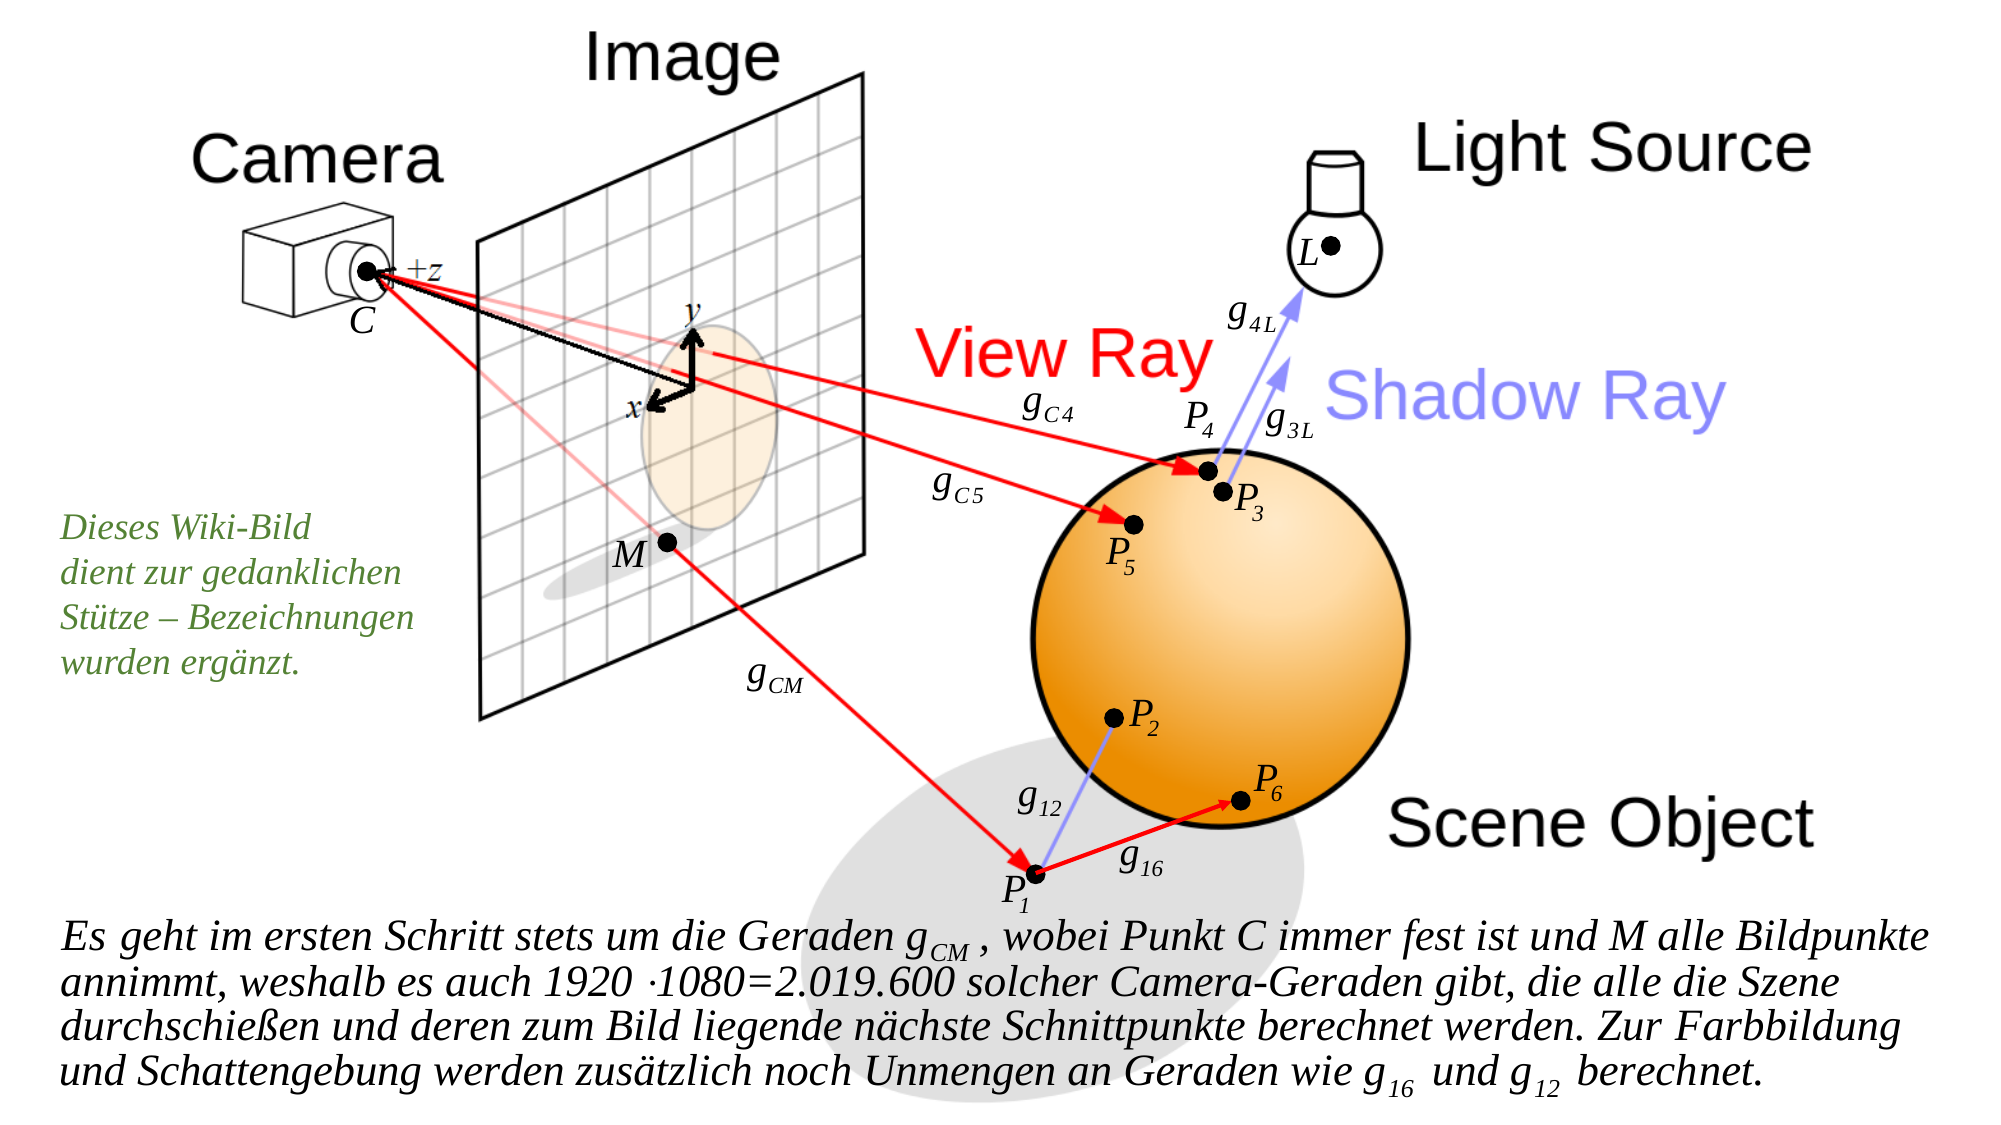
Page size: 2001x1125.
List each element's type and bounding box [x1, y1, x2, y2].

text_box [45, 20, 1937, 1109]
